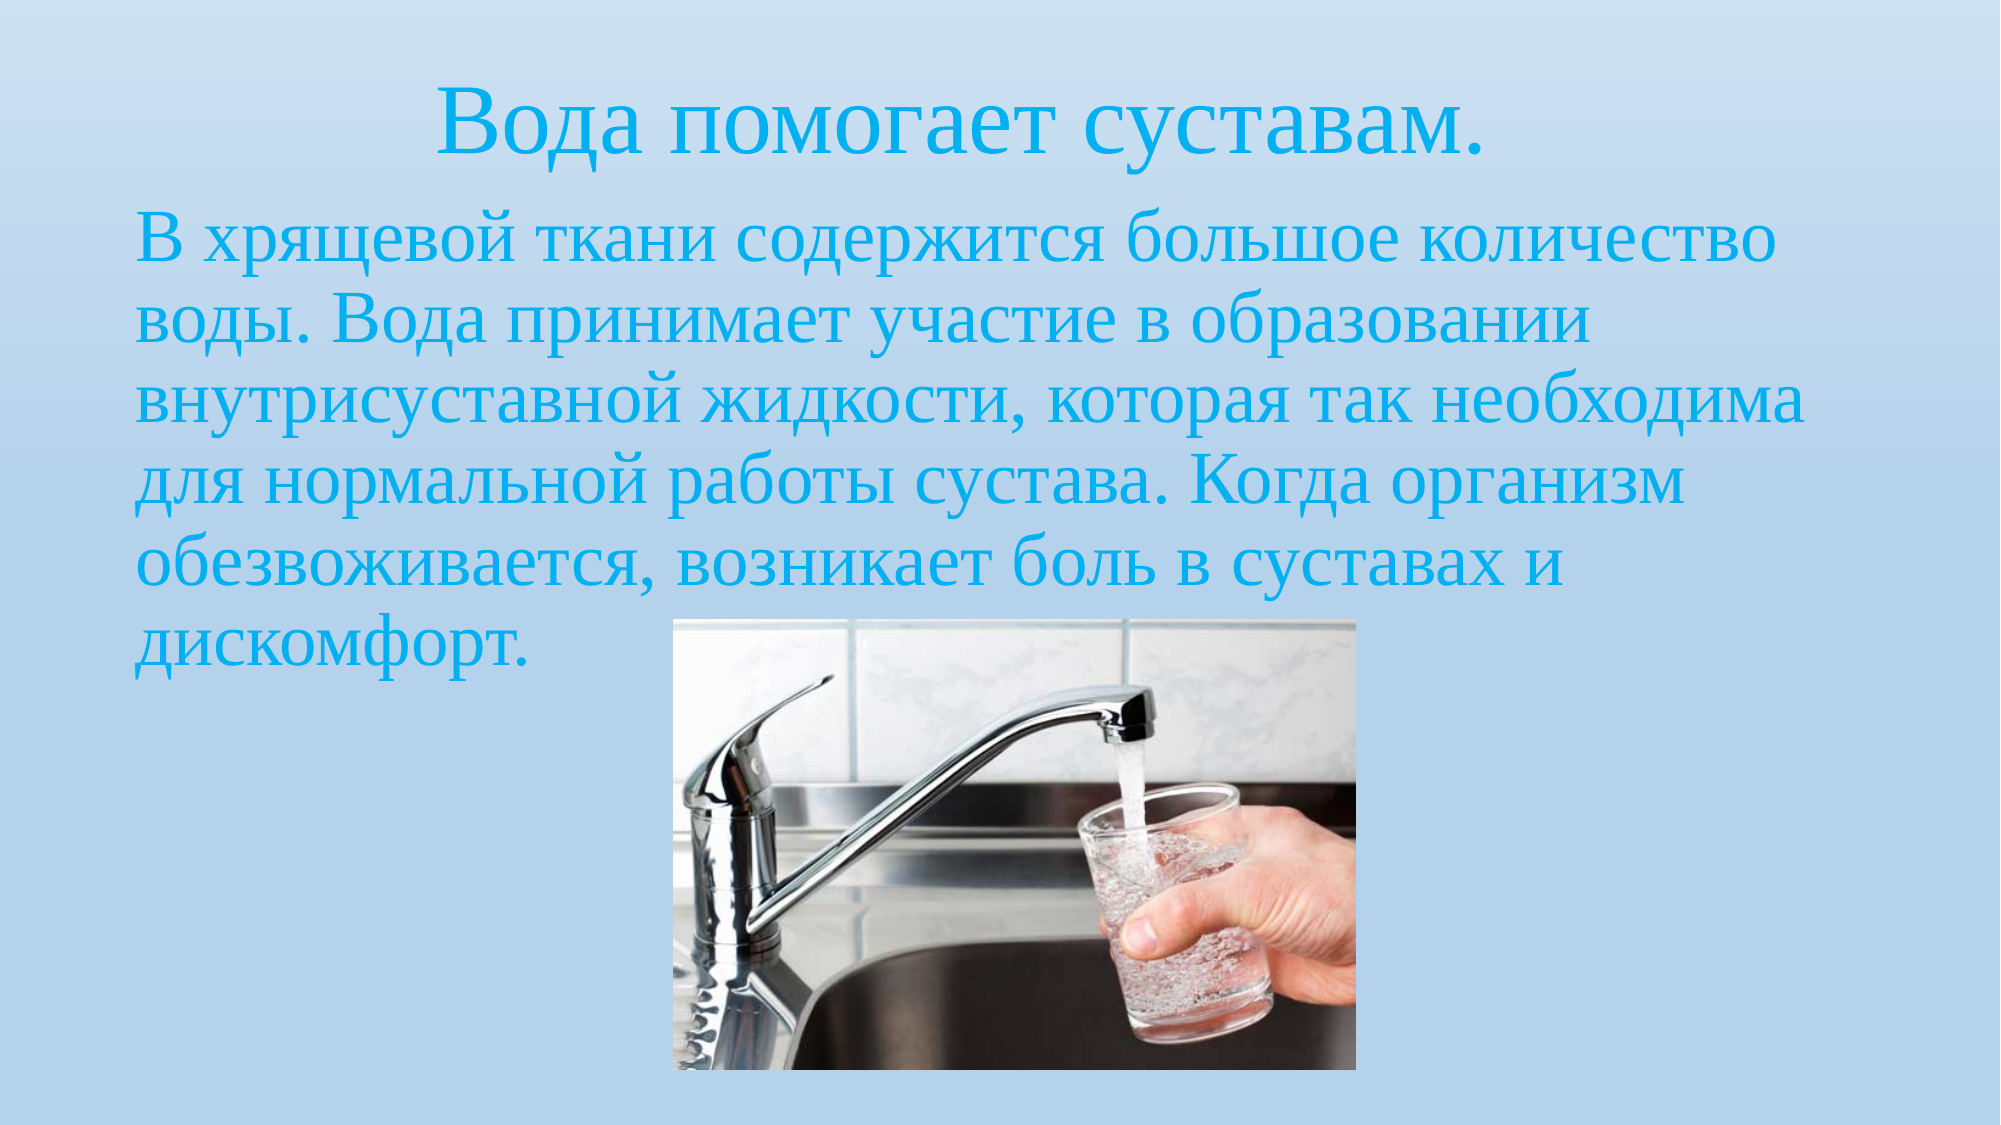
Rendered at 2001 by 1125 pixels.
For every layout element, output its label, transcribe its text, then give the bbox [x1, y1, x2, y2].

picture [673, 619, 1356, 1070]
list Вода помогает суставам. В хрящевой ткани содержится большое количество воды. Вода принимает участие в образовании внутрисуставной жидкости, которая так необходима для нормальной работы сустава. Когда организм обезвоживается, возникает боль в суставах и дискомфорт. [120, 60, 1910, 1070]
